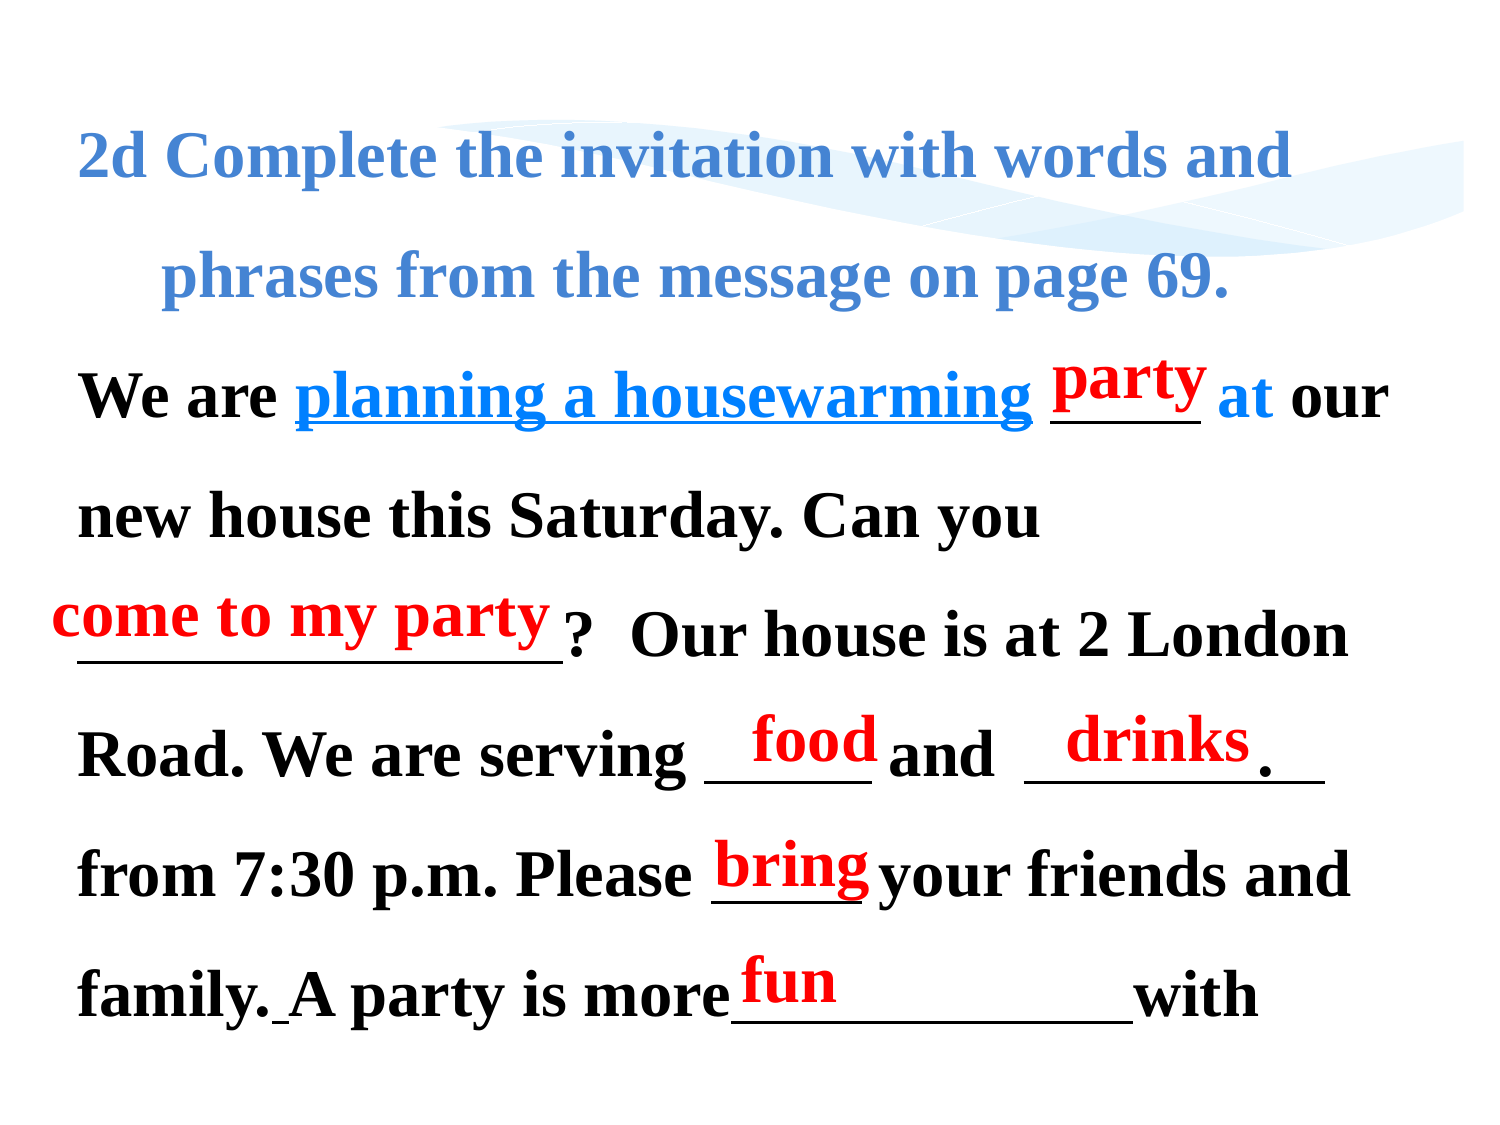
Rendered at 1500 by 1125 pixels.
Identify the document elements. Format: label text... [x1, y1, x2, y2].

text_box bring [700, 812, 886, 908]
text_box drinks [1050, 687, 1266, 783]
text_box 2d Complete the invitation with words and phrases from the message on page 69. We are planning a housewarming at our new house this Saturday. Can you ? Our house is at 2 London Road. We are serving and . from 7:30 p.m. Please your friends and family. A party is more with [62, 63, 1463, 1038]
text_box food [737, 687, 894, 783]
text_box fun [726, 928, 853, 1024]
text_box come to my party [37, 562, 566, 658]
text_box party [1037, 324, 1224, 420]
